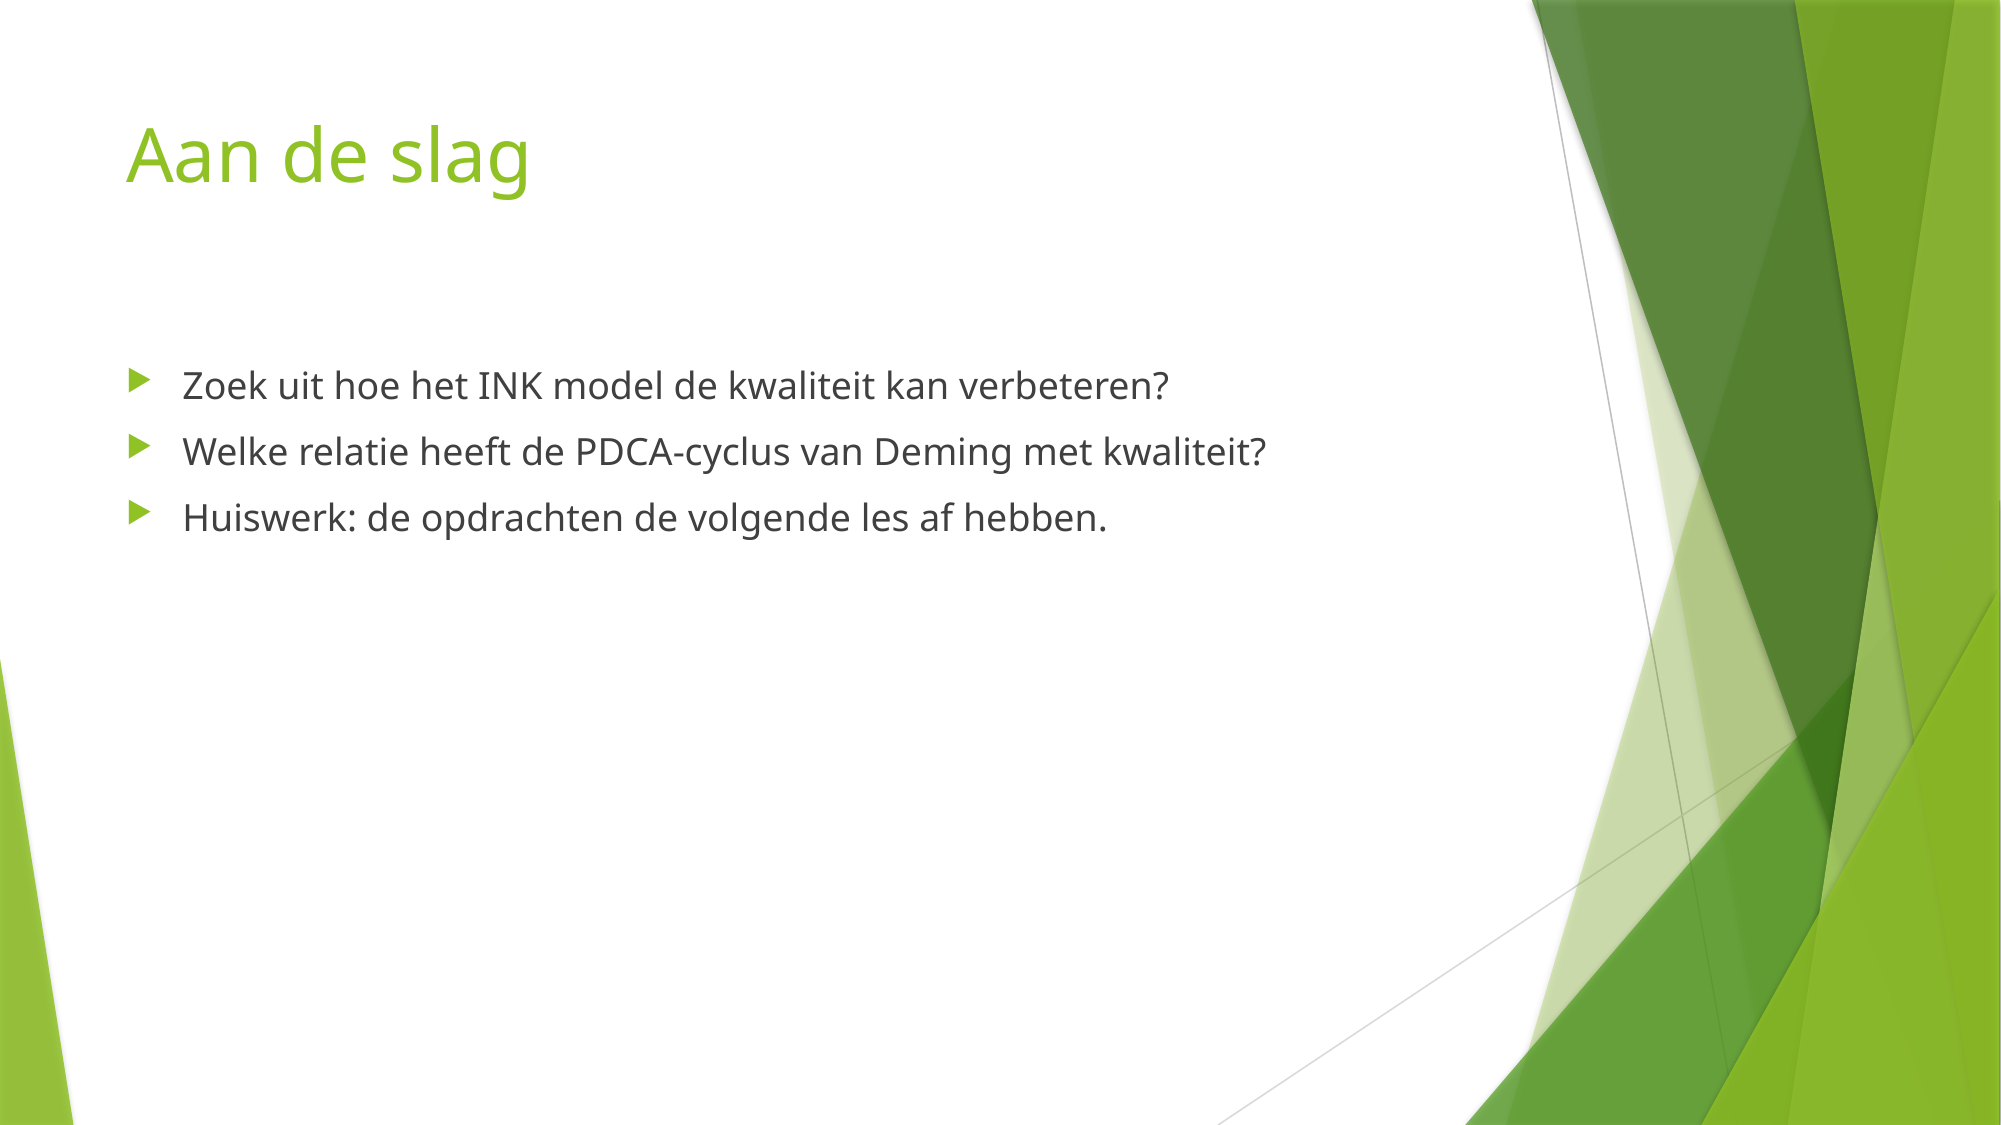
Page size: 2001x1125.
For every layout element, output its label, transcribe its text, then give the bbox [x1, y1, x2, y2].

list Zoek uit hoe het INK model de kwaliteit kan verbeteren? Welke relatie heeft de PDCA-cyclus van Deming met kwaliteit? Huiswerk: de opdrachten de volgende les af hebben. [111, 354, 1522, 992]
title Aan de slag [111, 99, 1522, 317]
